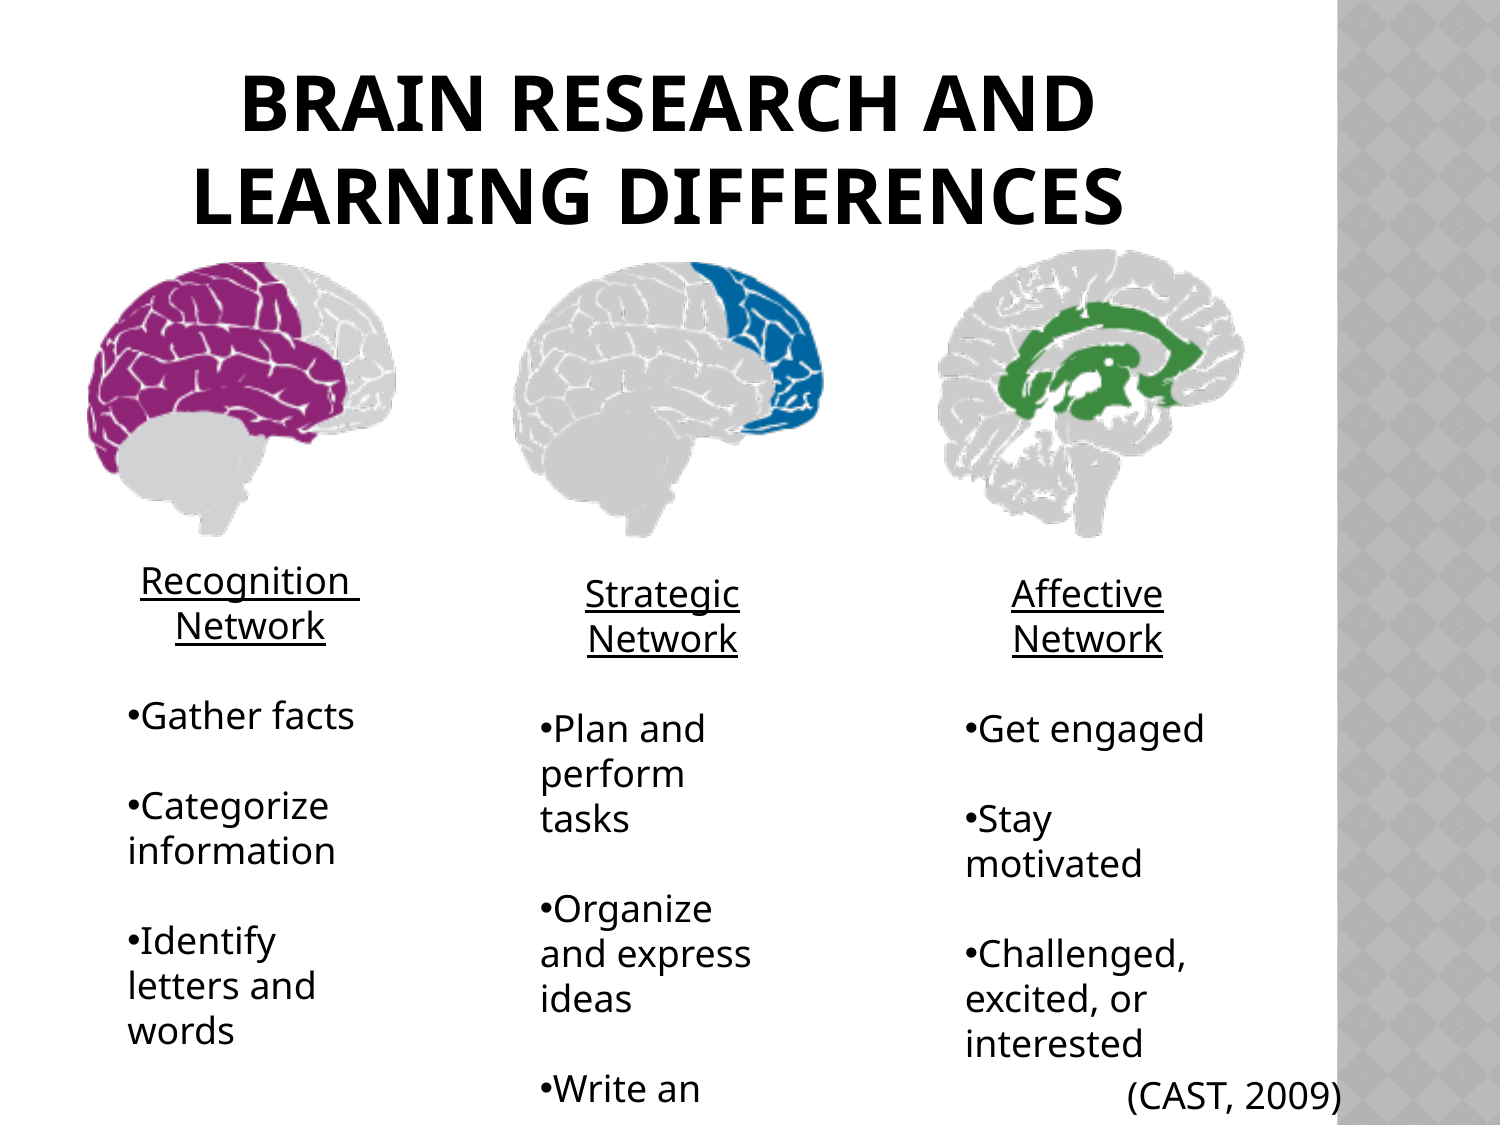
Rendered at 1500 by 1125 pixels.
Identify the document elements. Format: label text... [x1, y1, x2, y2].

picture [936, 249, 1246, 538]
text_box Recognition Network Gather facts Categorize information Identify letters and words [112, 549, 388, 1060]
text_box Affective Network Get engaged Stay motivated Challenged, excited, or interested [950, 562, 1225, 1073]
text_box (CAST, 2009) [1112, 1064, 1425, 1125]
title Brain research and learning differences [75, 52, 1263, 240]
picture [511, 262, 828, 538]
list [87, 262, 401, 538]
text_box Strategic Network Plan and perform tasks Organize and express ideas Write an essay [525, 562, 800, 1125]
